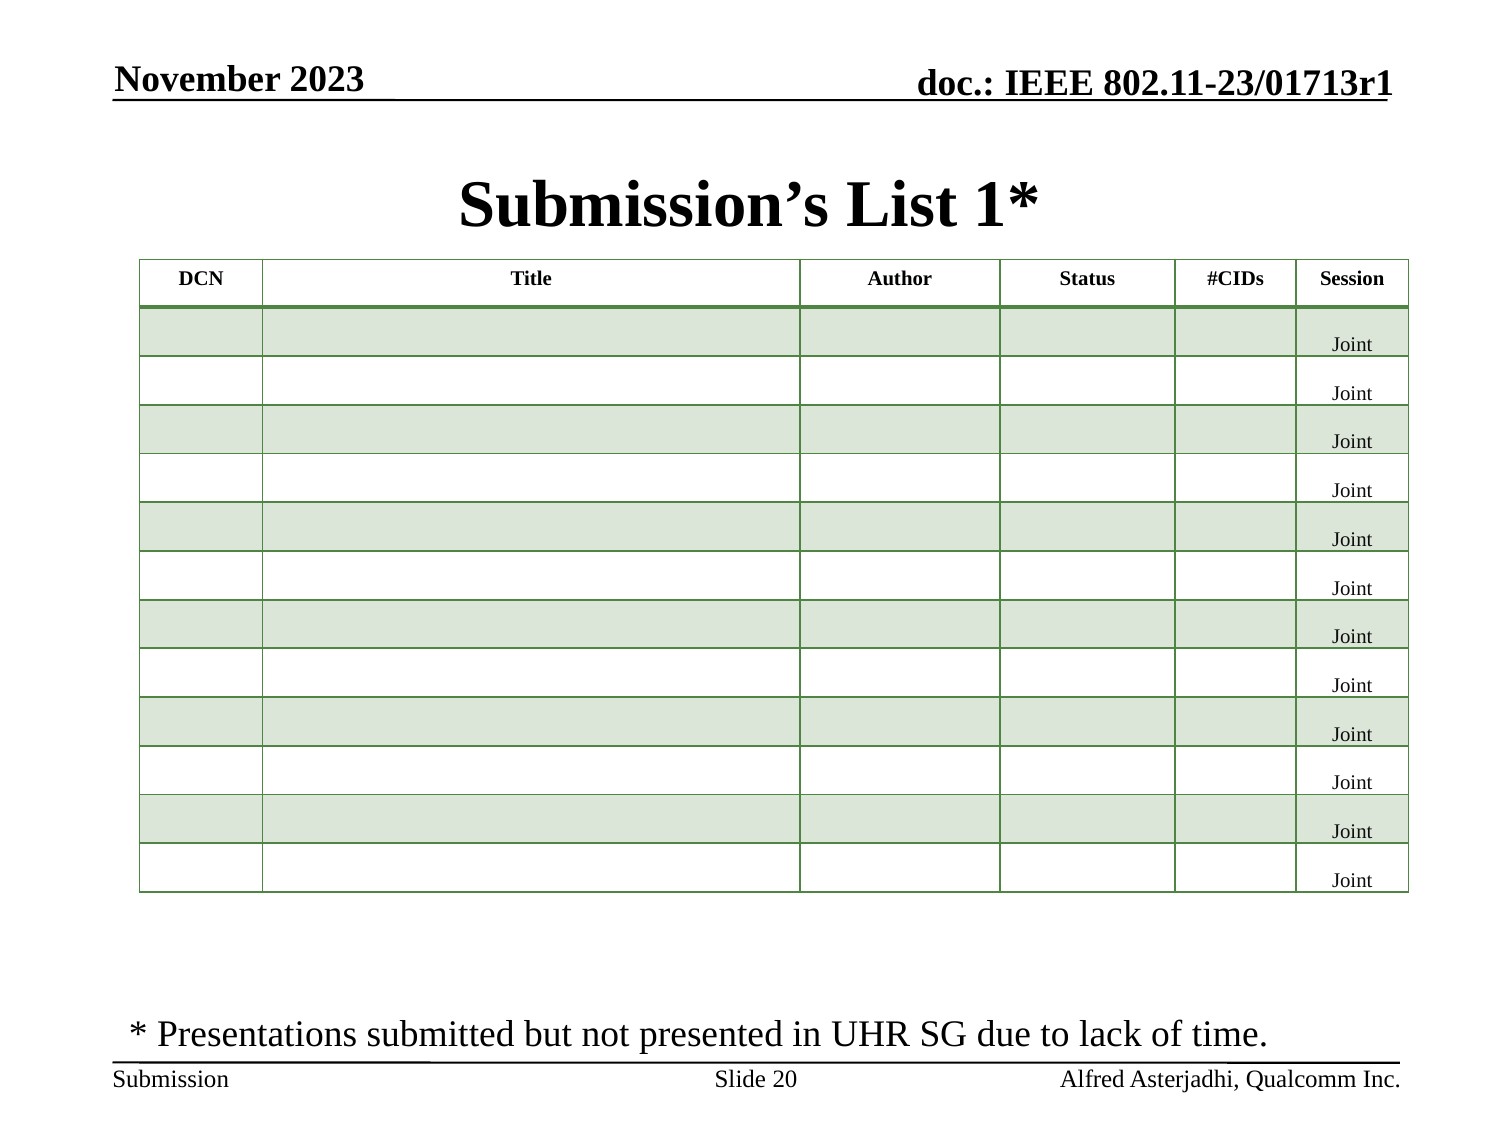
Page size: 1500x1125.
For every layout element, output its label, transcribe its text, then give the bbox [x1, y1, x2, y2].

table_cell [801, 844, 999, 891]
table_header Author [801, 260, 999, 305]
table_cell [263, 406, 799, 453]
table_cell [1176, 795, 1295, 842]
table_cell [1176, 454, 1295, 501]
table_cell [140, 357, 262, 404]
table_cell [1001, 454, 1174, 501]
table_cell [801, 795, 999, 842]
table_cell [1001, 503, 1174, 550]
table_cell [140, 503, 262, 550]
table_cell Joint [1297, 601, 1408, 647]
text_box * Presentations submitted but not presented in UHR SG due to lack of time. [114, 1001, 1440, 1062]
table_cell [263, 503, 799, 550]
table_cell [1176, 503, 1295, 550]
table_cell [801, 454, 999, 501]
table_cell [263, 454, 799, 501]
table_cell [140, 649, 262, 696]
table_cell [1001, 601, 1174, 647]
table_cell Joint [1297, 747, 1408, 794]
table_cell [263, 649, 799, 696]
table_cell Joint [1297, 698, 1408, 745]
table_cell Joint [1297, 454, 1408, 501]
table_cell [263, 795, 799, 842]
table_header DCN [140, 260, 262, 305]
table_cell [140, 601, 262, 647]
table_cell [263, 844, 799, 891]
table_cell [140, 309, 262, 355]
table_cell [801, 747, 999, 794]
title Submission’s List 1* [112, 112, 1388, 288]
table_cell [263, 698, 799, 745]
table_header #CIDs [1176, 260, 1295, 305]
table_cell [1001, 747, 1174, 794]
table_cell [263, 747, 799, 794]
table_cell [140, 552, 262, 599]
table_cell Joint [1297, 503, 1408, 550]
table_cell [1176, 406, 1295, 453]
table_cell [1001, 309, 1174, 355]
table_cell [1176, 698, 1295, 745]
table_cell [801, 601, 999, 647]
table_cell [801, 552, 999, 599]
table_cell Joint [1297, 357, 1408, 404]
table_cell [1176, 844, 1295, 891]
footer Alfred Asterjadhi, Qualcomm Inc. [878, 1062, 1402, 1093]
table_cell [1001, 649, 1174, 696]
table_cell Joint [1297, 844, 1408, 891]
table_cell Joint [1297, 795, 1408, 842]
table_cell [1001, 552, 1174, 599]
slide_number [114, 54, 423, 100]
table_cell Joint [1297, 309, 1408, 355]
table_cell [1001, 406, 1174, 453]
table_header Status [1001, 260, 1174, 305]
table_cell [1176, 552, 1295, 599]
table_cell [140, 698, 262, 745]
table_cell [140, 406, 262, 453]
table_cell [1001, 844, 1174, 891]
table_cell [263, 601, 799, 647]
table_cell [1176, 747, 1295, 794]
table_cell [1176, 357, 1295, 404]
table_cell [801, 503, 999, 550]
table_cell Joint [1297, 406, 1408, 453]
slide_number Slide 20 [712, 1062, 800, 1123]
table_cell [1176, 649, 1295, 696]
table_cell [140, 454, 262, 501]
table_cell [1001, 698, 1174, 745]
table_cell Joint [1297, 552, 1408, 599]
table_cell [1001, 795, 1174, 842]
table_cell [1176, 309, 1295, 355]
table_header Session [1297, 260, 1408, 305]
table_cell [140, 747, 262, 794]
table_cell [1001, 357, 1174, 404]
table_cell [801, 309, 999, 355]
table_cell [1176, 601, 1295, 647]
table_cell [263, 357, 799, 404]
table_cell [140, 844, 262, 891]
table_header Title [263, 260, 799, 305]
table_cell Joint [1297, 649, 1408, 696]
table_cell [801, 406, 999, 453]
table_cell [263, 309, 799, 355]
table_cell [140, 795, 262, 842]
table_cell [801, 649, 999, 696]
table_cell [263, 552, 799, 599]
table_cell [801, 698, 999, 745]
table_cell [801, 357, 999, 404]
